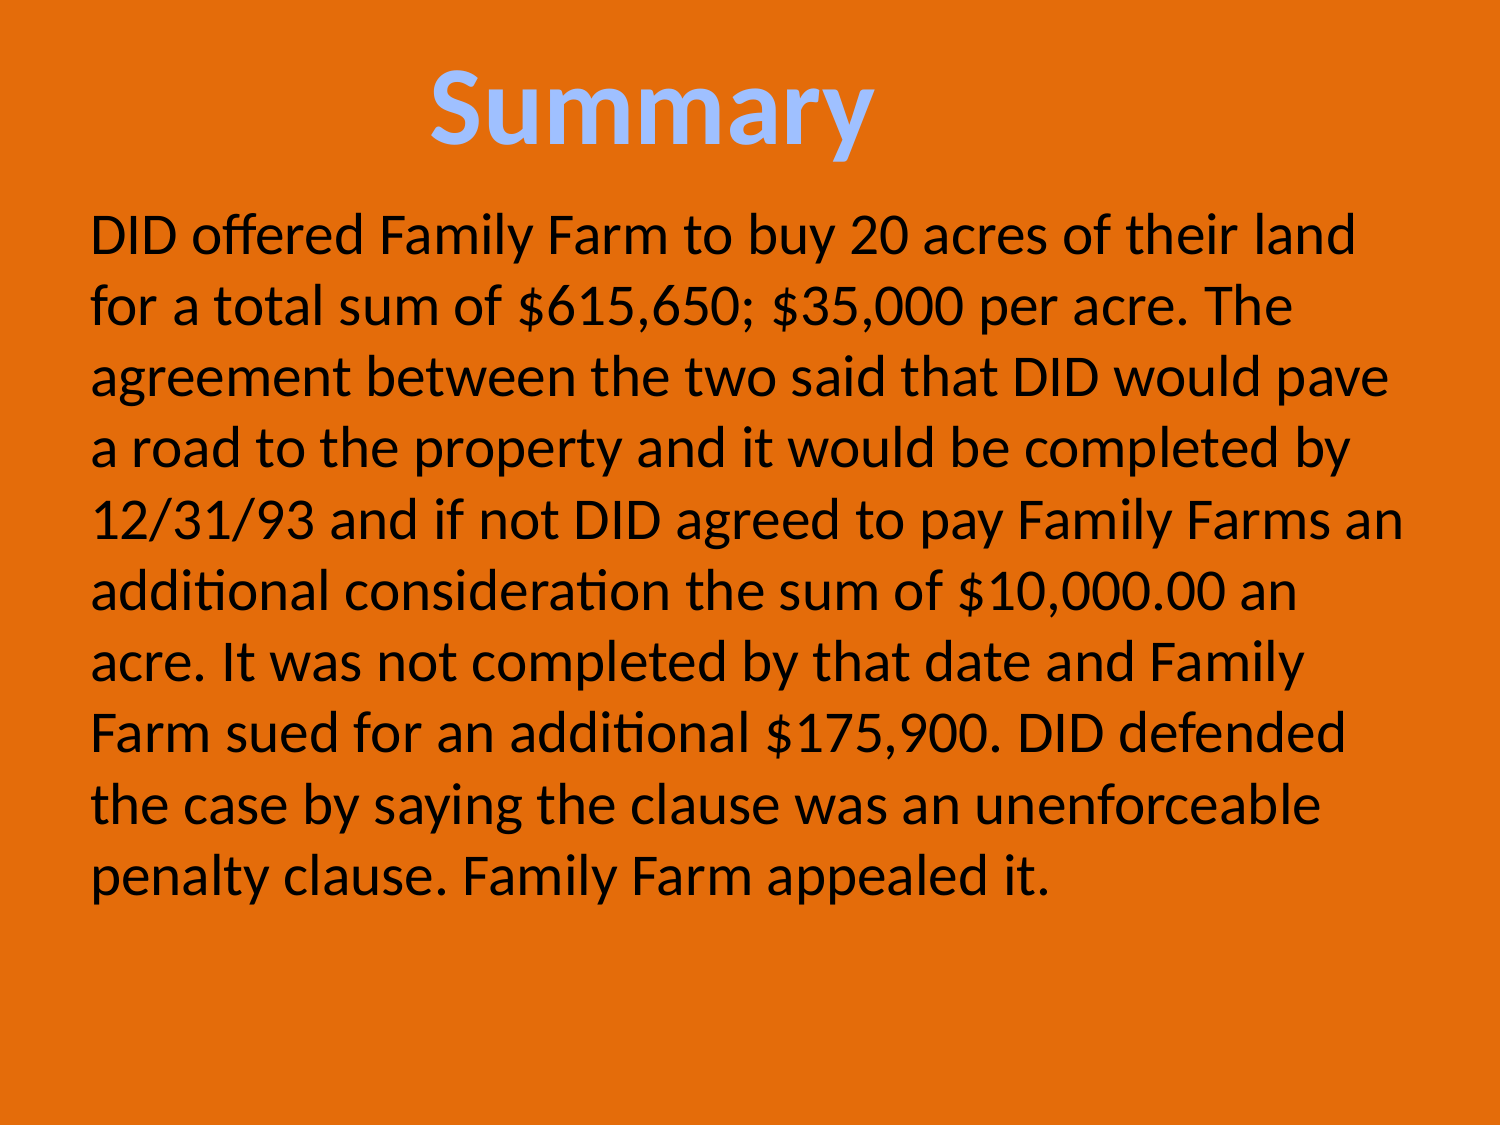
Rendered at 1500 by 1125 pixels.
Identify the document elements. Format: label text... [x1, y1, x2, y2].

list DID offered Family Farm to buy 20 acres of their land for a total sum of $615,650; $35,000 per acre. The agreement between the two said that DID would pave a road to the property and it would be completed by 12/31/93 and if not DID agreed to pay Family Farms an additional consideration the sum of $10,000.00 an acre. It was not completed by that date and Family Farm sued for an additional $175,900. DID defended the case by saying the clause was an unenforceable penalty clause. Family Farm appealed it. [75, 187, 1425, 930]
text_box Summary [414, 24, 917, 175]
